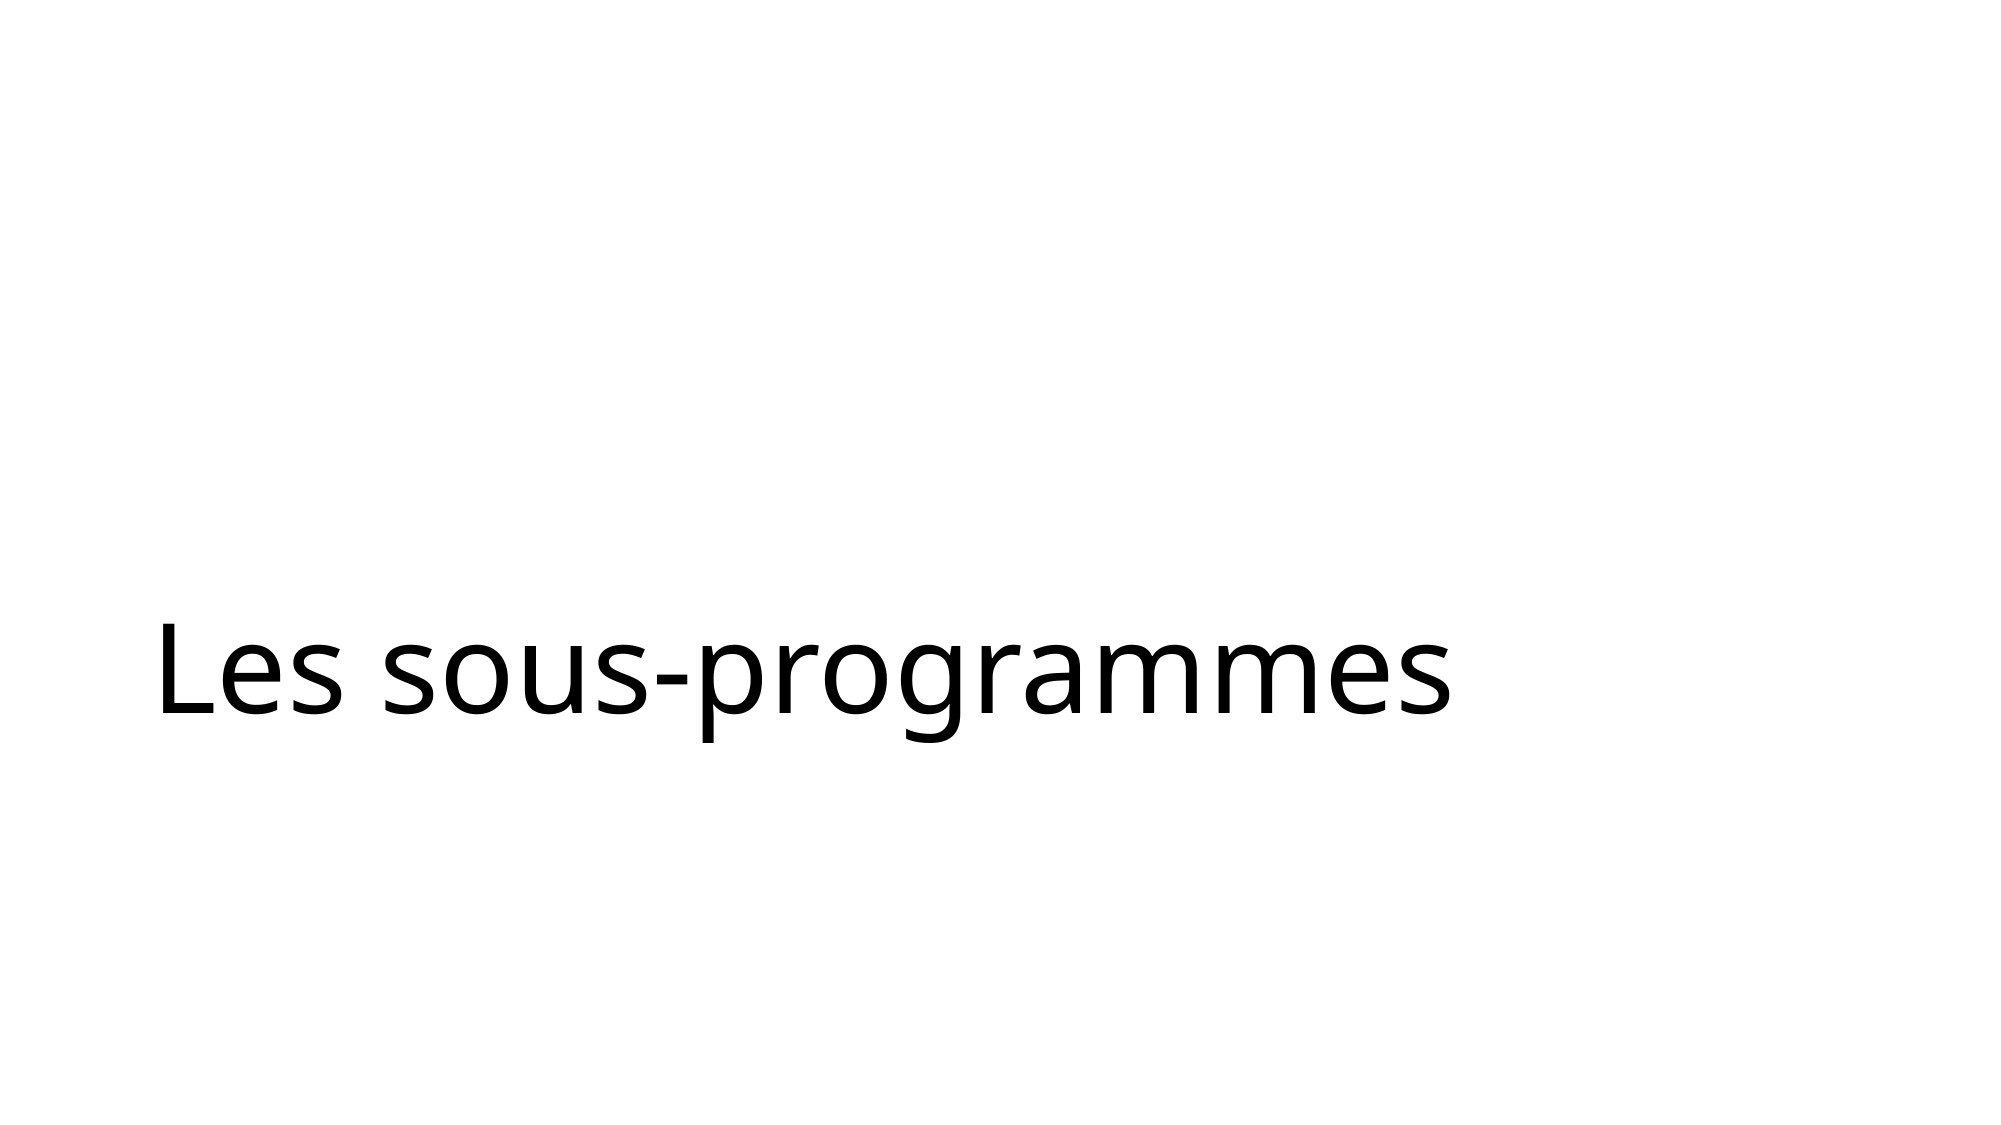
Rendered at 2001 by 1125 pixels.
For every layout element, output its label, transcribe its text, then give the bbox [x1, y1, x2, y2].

title Les sous-programmes [136, 280, 1862, 749]
